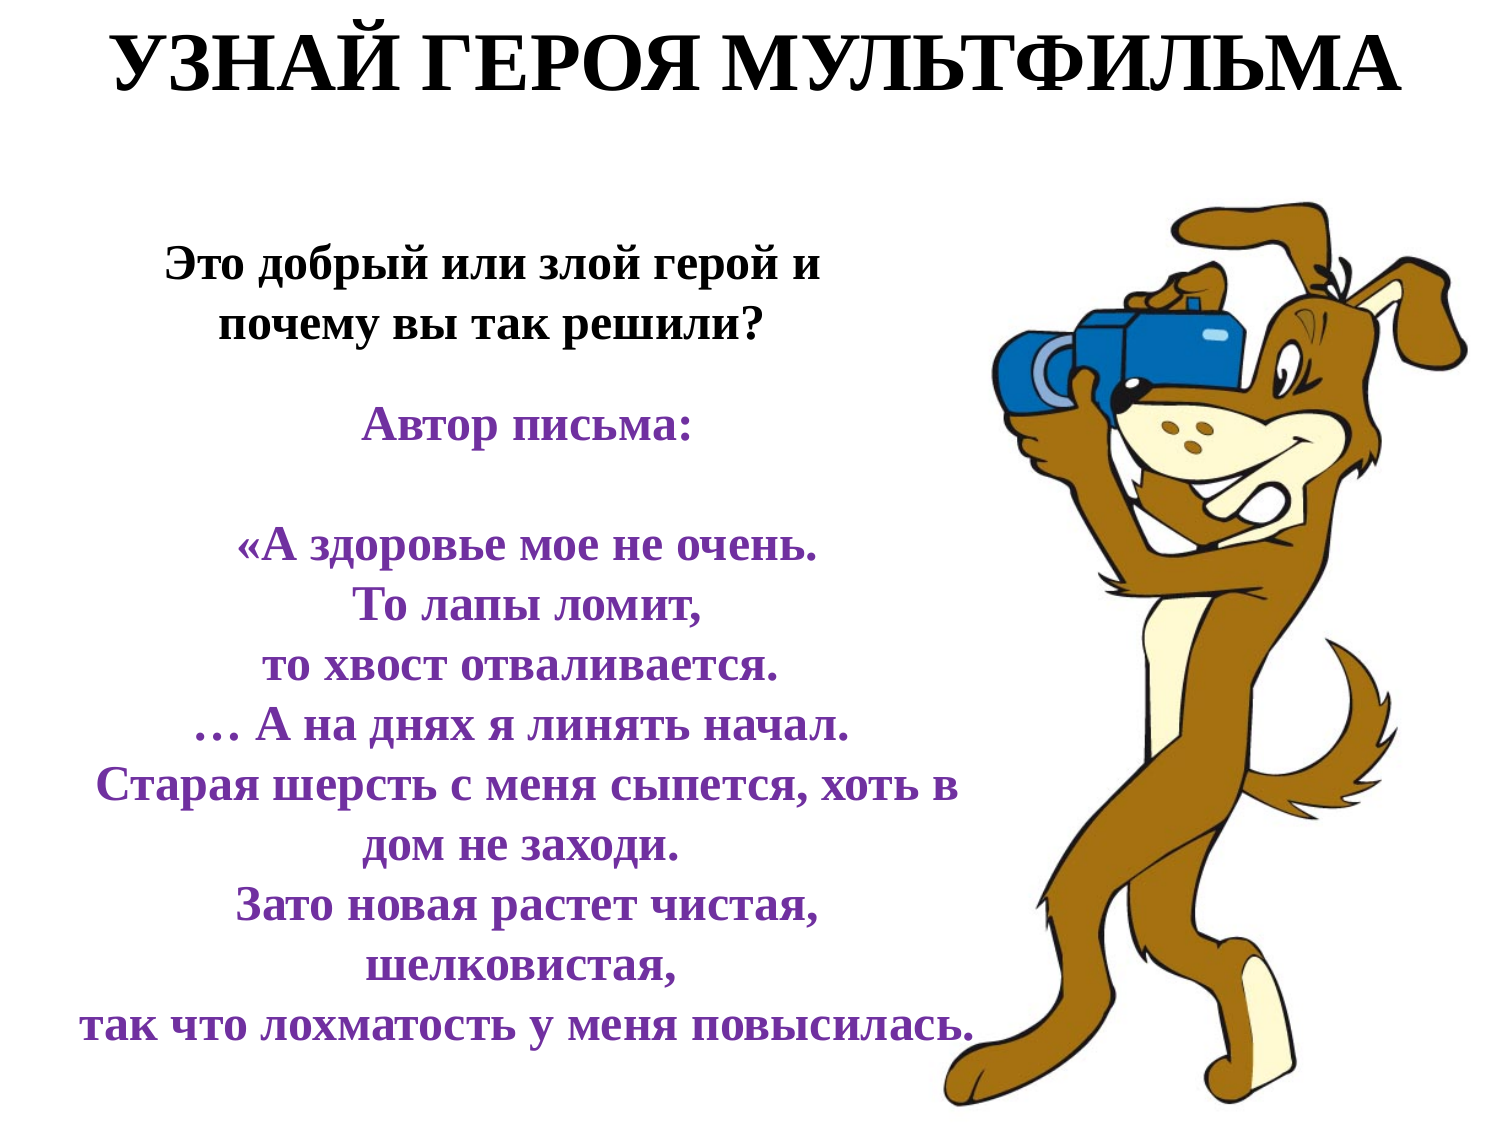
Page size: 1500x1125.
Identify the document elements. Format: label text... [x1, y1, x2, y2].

picture [902, 159, 1500, 1125]
text_box Это добрый или злой герой и почему вы так решили? [117, 222, 868, 358]
text_box Автор письма: «А здоровье мое не очень. То лапы ломит, то хвост отваливается. … А на днях я линять начал. Старая шерсть с меня сыпется, хоть в дом не заходи. Зато новая растет чистая, шелковистая, так что лохматость у меня повысилась. [58, 382, 896, 1058]
text_box УЗНАЙ ГЕРОЯ МУЛЬТФИЛЬМА [11, 0, 1500, 115]
